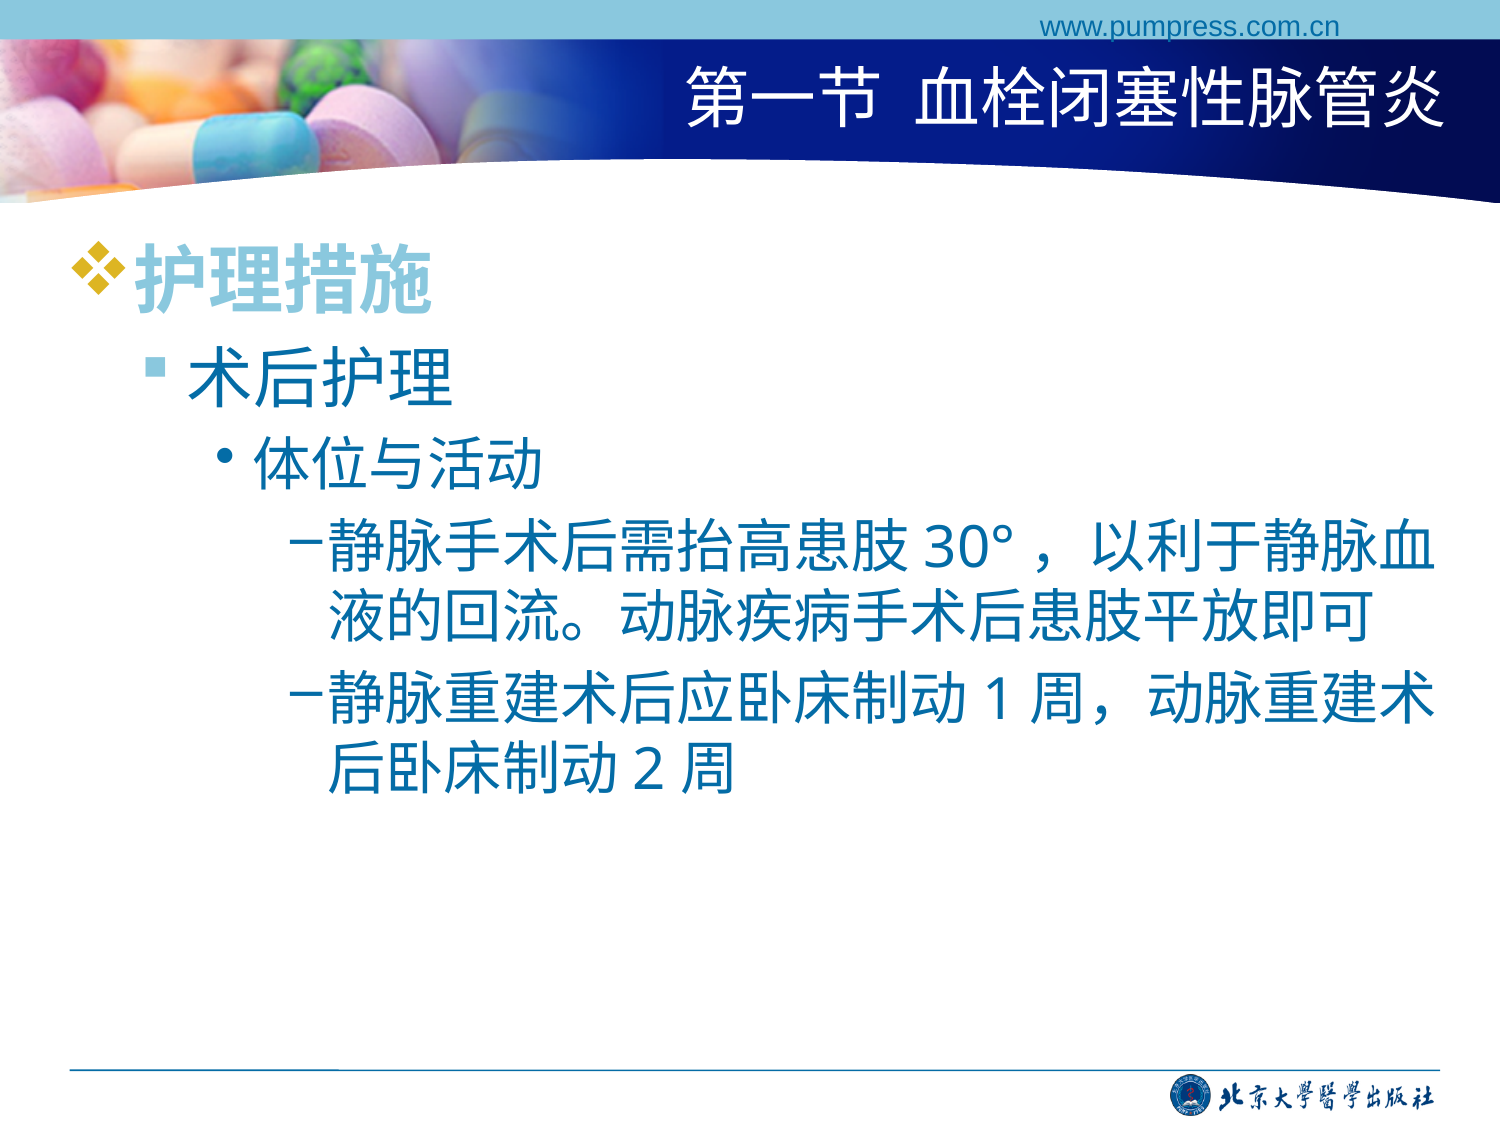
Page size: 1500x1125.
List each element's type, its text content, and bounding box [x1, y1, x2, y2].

title 第一节 血栓闭塞性脉管炎 [137, 49, 1463, 143]
list 护理措施 术后护理 体位与活动 静脉手术后需抬高患肢30°，以利于静脉血液的回流。动脉疾病手术后患肢平放即可 静脉重建术后应卧床制动1周，动脉重建术后卧床制动2周 [49, 224, 1463, 1026]
slide_number www.pumpress.com.cn [1025, 0, 1463, 38]
picture [0, 40, 1500, 203]
picture [1170, 1074, 1436, 1118]
